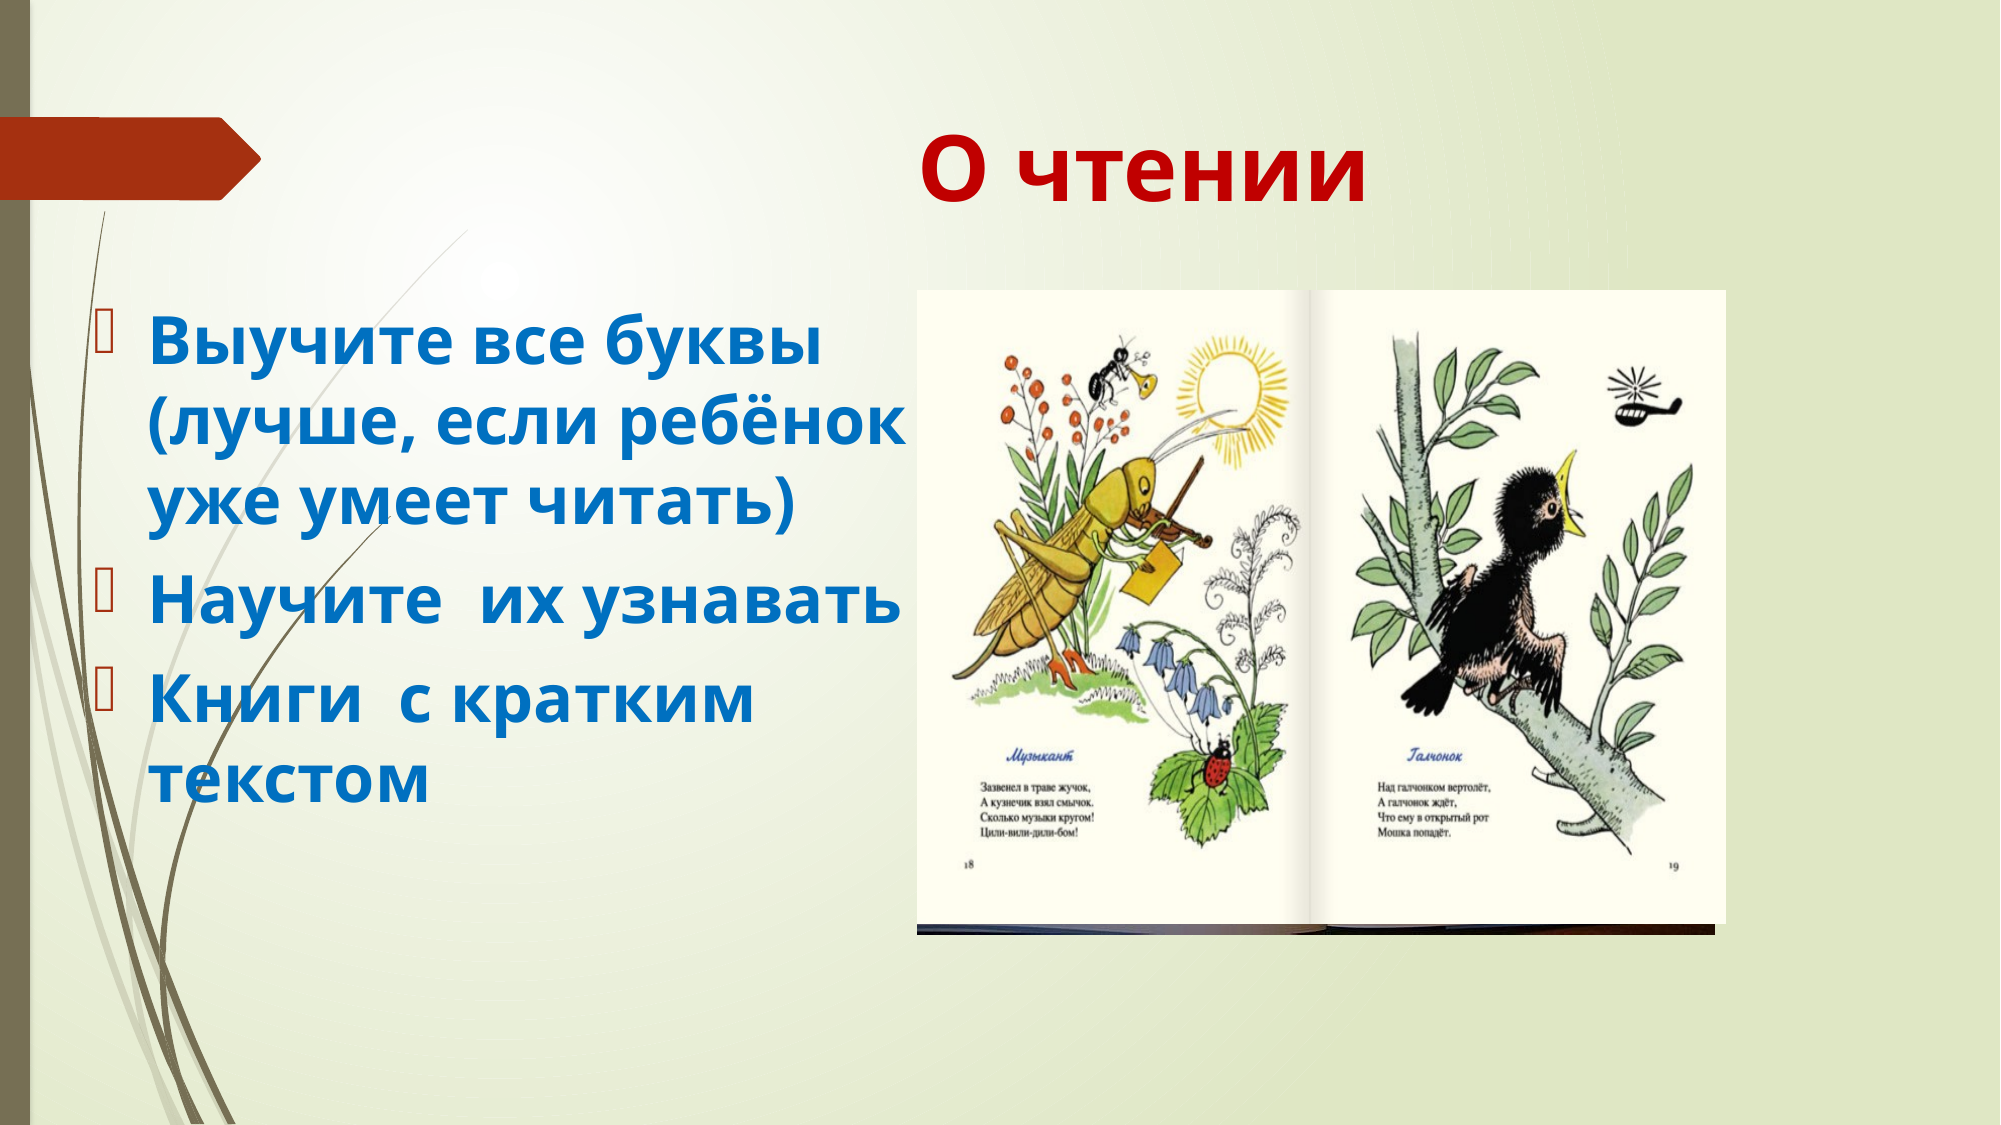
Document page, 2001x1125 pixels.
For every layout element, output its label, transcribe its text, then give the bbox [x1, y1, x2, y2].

list Выучите все буквы (лучше, если ребёнок уже умеет читать) Научите их узнавать Книги с кратким текстом [78, 231, 942, 917]
title О чтении [425, 102, 1888, 313]
picture [916, 290, 1726, 935]
